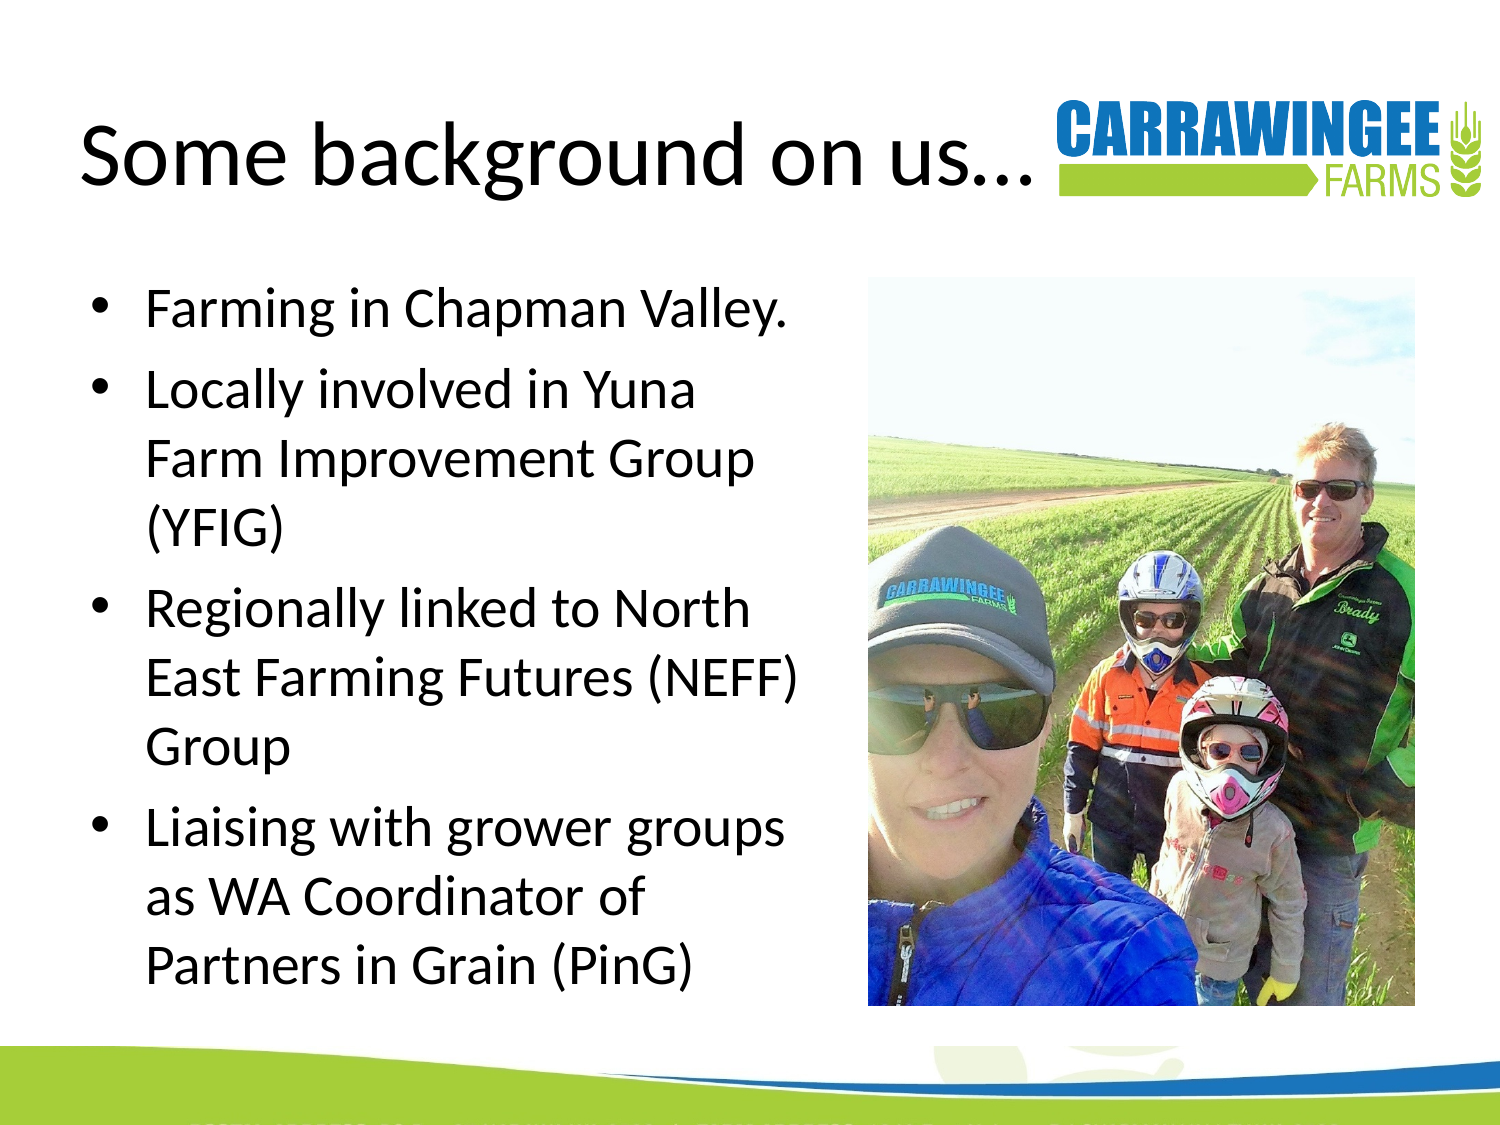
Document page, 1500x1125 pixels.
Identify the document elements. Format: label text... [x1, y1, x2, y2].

picture [0, 1046, 1500, 1125]
picture [1056, 100, 1481, 197]
list Farming in Chapman Valley. Locally involved in Yuna Farm Improvement Group (YFIG) Regionally linked to North East Farming Futures (NEFF) Group Liaising with grower groups as WA Coordinator of Partners in Grain (PinG) [75, 262, 845, 1005]
picture [868, 277, 1416, 1006]
text_box Some background on us… [64, 78, 1415, 219]
